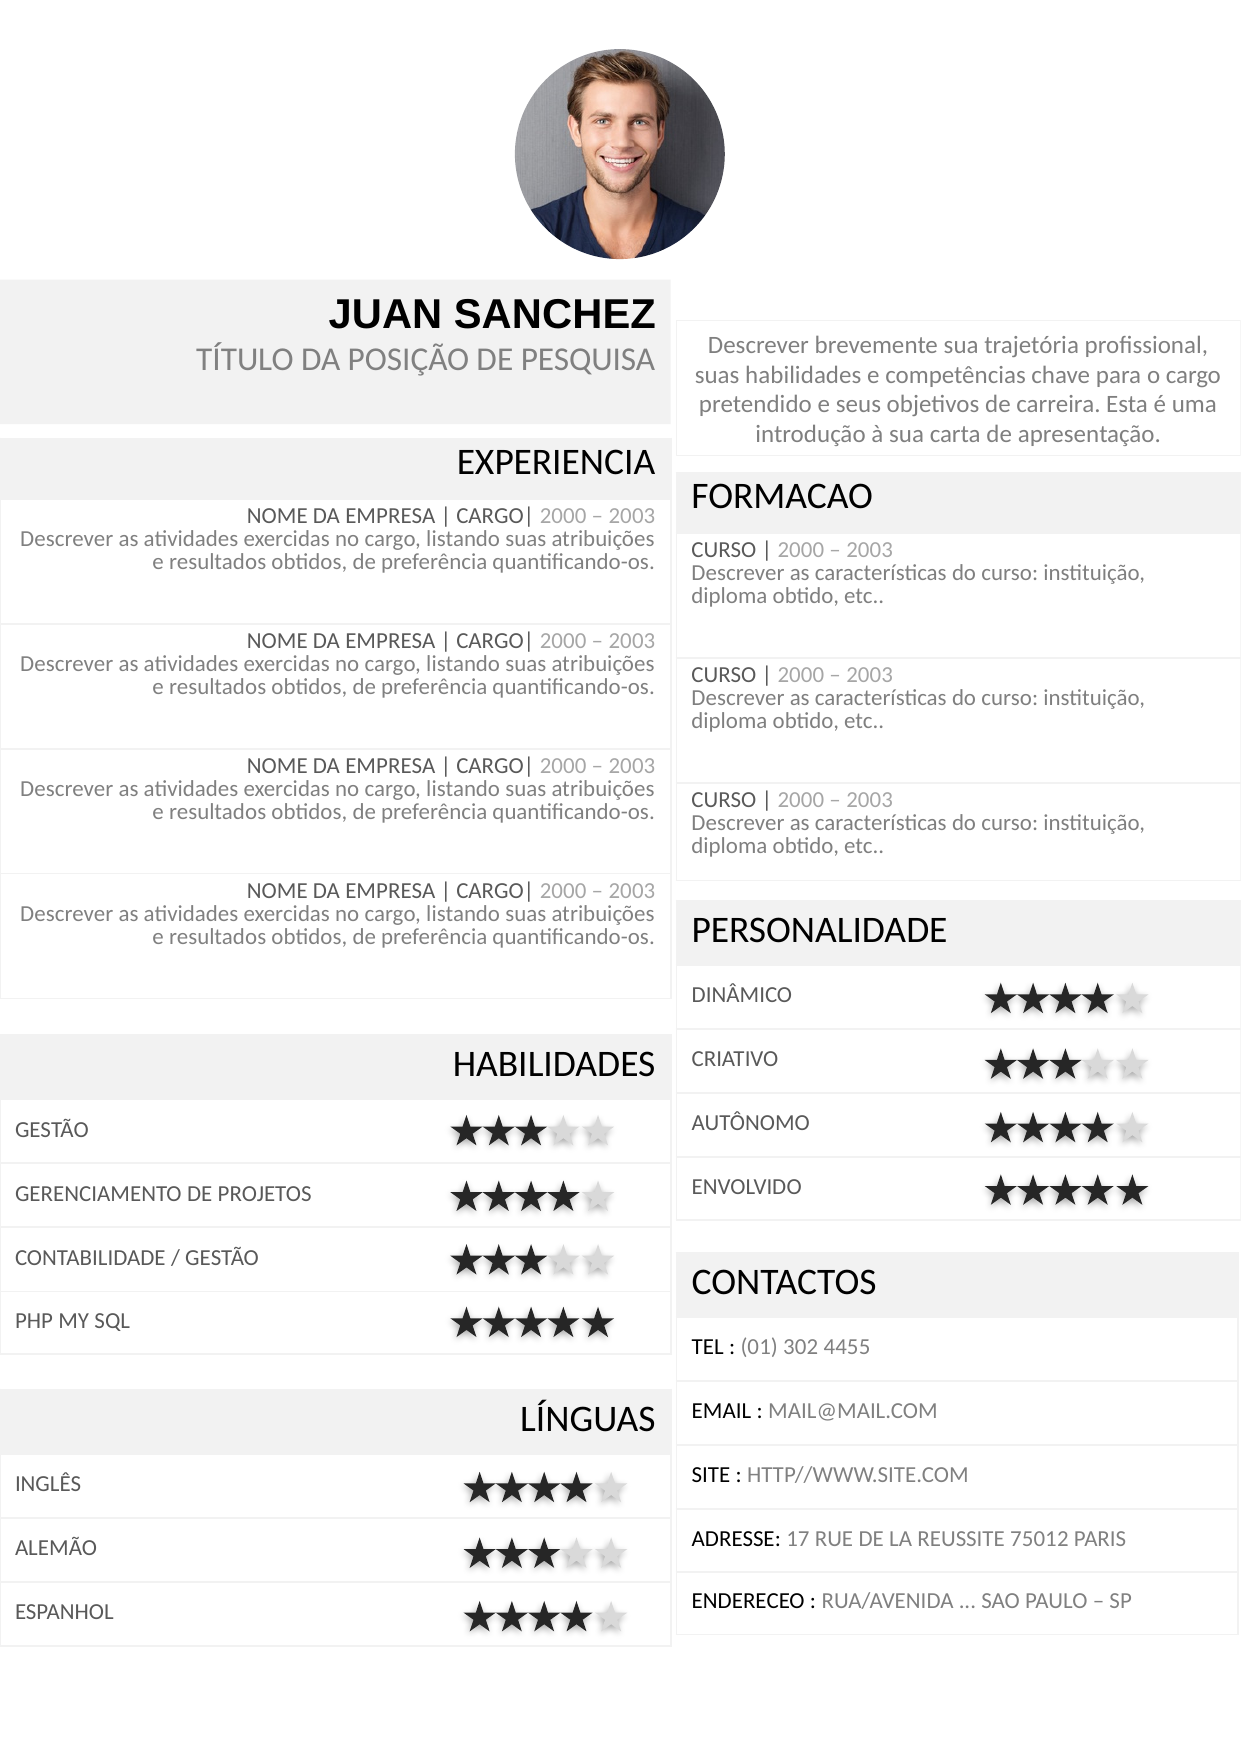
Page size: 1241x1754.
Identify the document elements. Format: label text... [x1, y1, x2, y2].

text_box [462, 1600, 495, 1633]
table_header FORMACAO [677, 474, 1240, 532]
table_cell ENDERECEO : RUA/AVENIDA ... SAO PAULO – SP [677, 1573, 1237, 1634]
text_box [581, 1305, 615, 1338]
table_cell CONTABILIDADE / GESTÃO [1, 1228, 670, 1291]
table_cell ALEMÃO [1, 1519, 670, 1581]
table_cell NOME DA EMPRESA | CARGO| 2000 – 2003 Descrever as atividades exercidas no cargo, listando suas atribuições e resultados obtidos, de preferência quantificando-os. [1, 625, 670, 748]
text_box [449, 1305, 482, 1338]
text_box [594, 1536, 629, 1569]
table_cell ENVOLVIDO [677, 1158, 1240, 1219]
text_box [495, 1600, 527, 1633]
text_box [462, 1536, 495, 1569]
text_box [983, 981, 1016, 1014]
text_box [481, 1179, 514, 1212]
text_box [1115, 1047, 1150, 1080]
table_cell CURSO | 2000 – 2003 Descrever as características do curso: instituição, diploma obtido, etc.. [677, 659, 1240, 782]
text_box Descrever brevemente sua trajetória profissional, suas habilidades e competências chave para o cargo pretendido e seus objetivos de carreira. Esta é uma introdução à sua carta de apresentação. [676, 320, 1241, 456]
text_box [481, 1243, 514, 1276]
text_box [1115, 1173, 1150, 1206]
text_box [514, 1179, 546, 1212]
table_header PERSONALIDADE [677, 902, 1240, 964]
text_box [546, 1114, 581, 1147]
text_box [495, 1471, 527, 1503]
text_box [1048, 1047, 1080, 1080]
text_box [1080, 1173, 1115, 1206]
text_box [559, 1600, 594, 1633]
text_box [581, 1114, 615, 1147]
text_box [449, 1179, 481, 1212]
text_box [1048, 1173, 1080, 1206]
text_box [449, 1243, 482, 1276]
text_box [546, 1243, 581, 1276]
table_cell NOME DA EMPRESA | CARGO| 2000 – 2003 Descrever as atividades exercidas no cargo, listando suas atribuições e resultados obtidos, de preferência quantificando-os. [1, 750, 670, 873]
text_box [481, 1114, 514, 1147]
text_box [1016, 1047, 1048, 1080]
text_box [983, 1111, 1016, 1143]
text_box [546, 1179, 581, 1212]
text_box [449, 1114, 482, 1147]
table_cell ESPANHOL [1, 1583, 670, 1645]
text_box [559, 1471, 594, 1503]
text_box JUAN SANCHEZ TÍTULO DA POSIÇÃO DE PESQUISA [0, 279, 671, 425]
text_box [1080, 1047, 1115, 1080]
table_cell NOME DA EMPRESA | CARGO| 2000 – 2003 Descrever as atividades exercidas no cargo, listando suas atribuições e resultados obtidos, de preferência quantificando-os. [1, 500, 670, 623]
table_cell EMAIL : MAIL@MAIL.COM [677, 1382, 1237, 1444]
text_box [1016, 1111, 1048, 1143]
text_box [514, 1114, 547, 1147]
table_cell ADRESSE: 17 RUE DE LA REUSSITE 75012 PARIS [677, 1510, 1237, 1571]
table_cell CRIATIVO [677, 1030, 1240, 1092]
text_box [559, 1536, 594, 1569]
table_cell CURSO | 2000 – 2003 Descrever as características do curso: instituição, diploma obtido, etc.. [677, 534, 1240, 657]
text_box [527, 1471, 559, 1503]
text_box [1115, 981, 1150, 1014]
text_box [581, 1243, 615, 1276]
text_box [1080, 981, 1115, 1014]
table_cell GERENCIAMENTO DE PROJETOS [1, 1164, 670, 1226]
table_header CONTACTOS [677, 1254, 1237, 1316]
table_cell CURSO | 2000 – 2003 Descrever as características do curso: instituição, diploma obtido, etc.. [677, 784, 1240, 880]
text_box [983, 1173, 1016, 1206]
table_cell DINÂMICO [677, 966, 1240, 1028]
table_cell PHP MY SQL [1, 1292, 670, 1353]
text_box [1016, 981, 1048, 1014]
table_cell GESTÃO [1, 1100, 670, 1162]
table_cell TEL : (01) 302 4455 [677, 1318, 1237, 1380]
text_box [527, 1600, 560, 1633]
text_box [527, 1536, 559, 1569]
table_header EXPERIENCIA [1, 440, 670, 498]
text_box [481, 1305, 514, 1338]
text_box [462, 1471, 495, 1503]
text_box [514, 1243, 547, 1276]
text_box [983, 1047, 1016, 1080]
text_box [546, 1305, 581, 1338]
text_box [1048, 981, 1081, 1014]
table_header HABILIDADES [1, 1036, 670, 1098]
text_box [1016, 1173, 1048, 1206]
table_cell INGLÊS [1, 1455, 670, 1517]
text_box [514, 1305, 546, 1338]
table_cell NOME DA EMPRESA | CARGO| 2000 – 2003 Descrever as atividades exercidas no cargo, listando suas atribuições e resultados obtidos, de preferência quantificando-os. [1, 874, 670, 998]
picture [514, 48, 725, 260]
text_box [581, 1179, 615, 1212]
table_cell AUTÔNOMO [677, 1094, 1240, 1156]
text_box [594, 1471, 629, 1503]
text_box [495, 1536, 527, 1569]
text_box [1048, 1111, 1081, 1143]
text_box [1080, 1111, 1115, 1143]
text_box [594, 1600, 629, 1633]
text_box [1115, 1111, 1150, 1143]
table_header LÍNGUAS [1, 1391, 670, 1453]
table_cell SITE : HTTP//WWW.SITE.COM [677, 1446, 1237, 1508]
